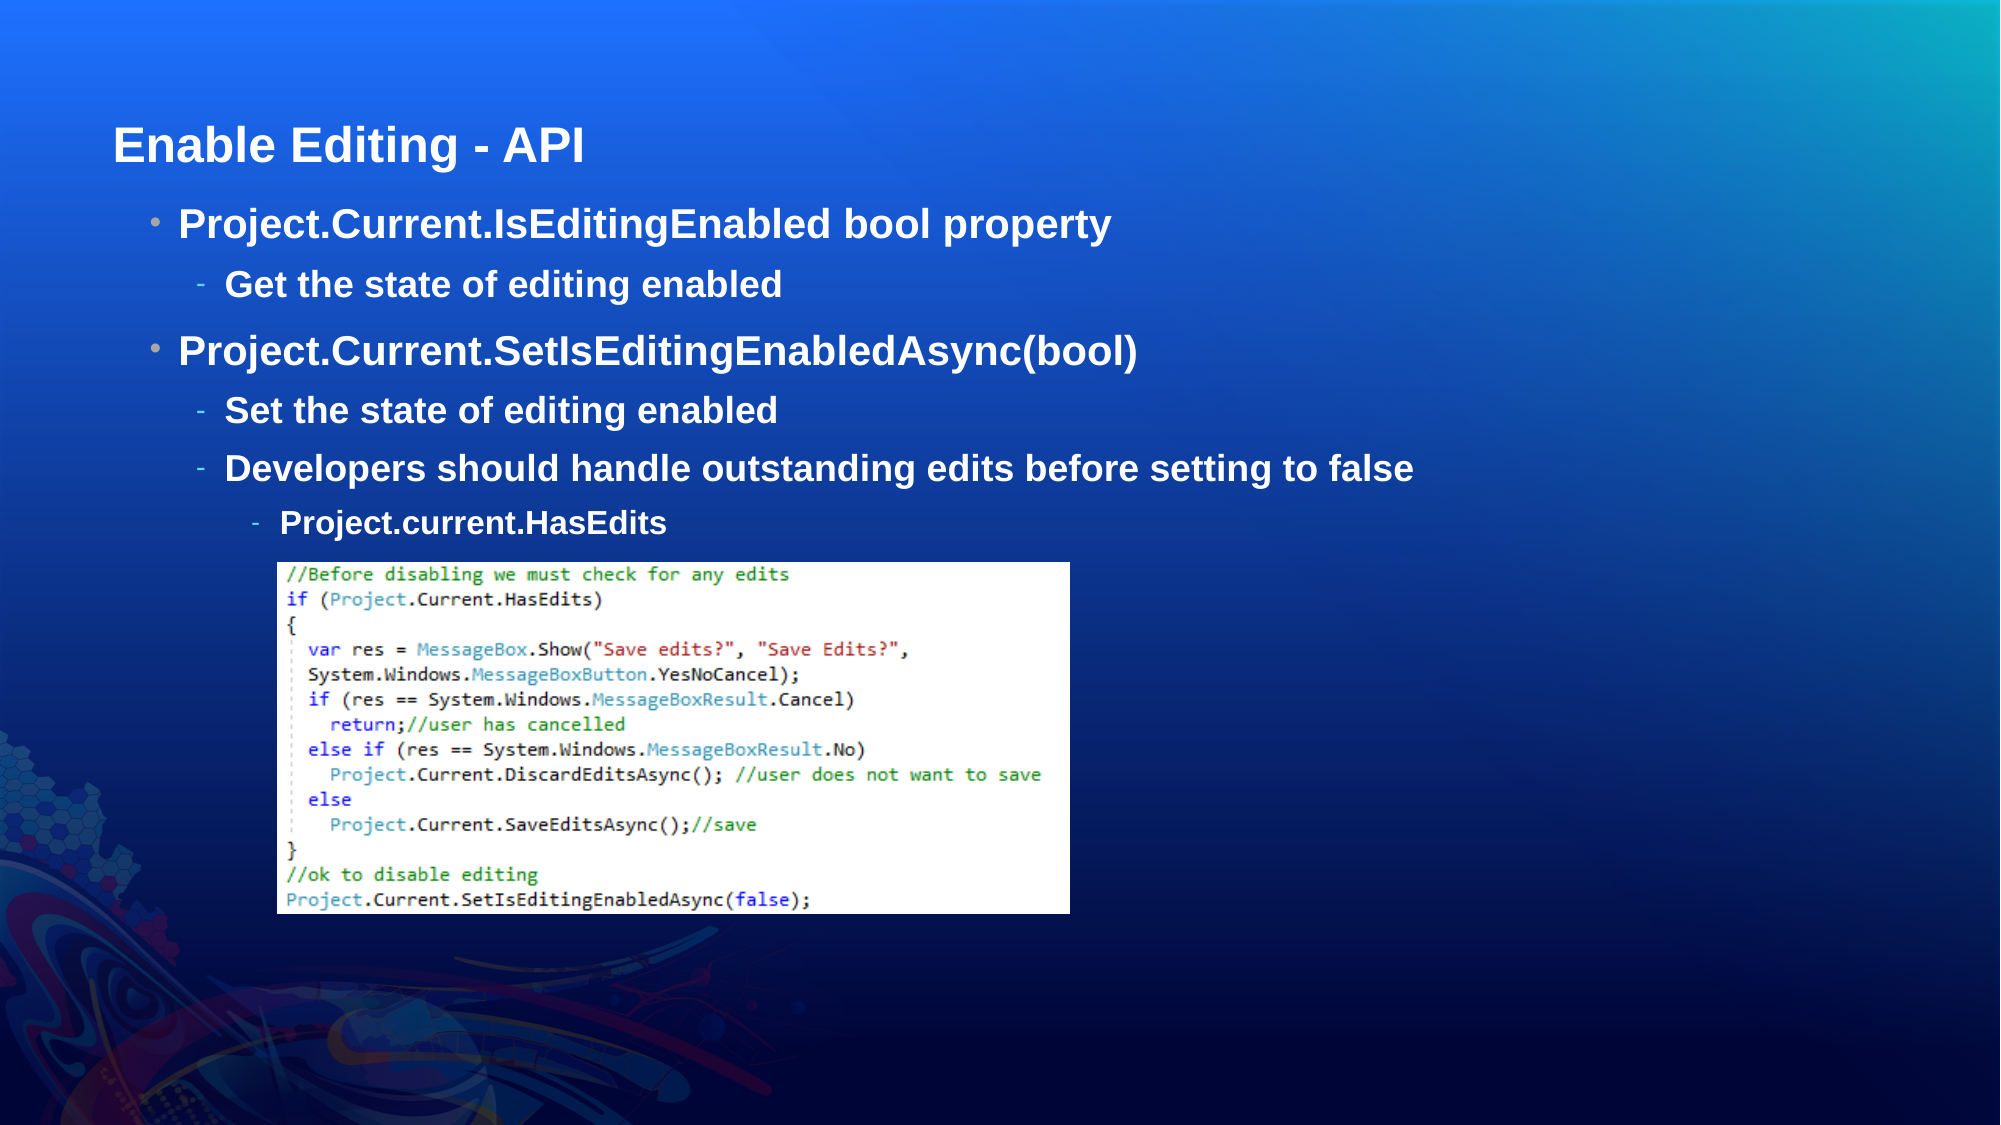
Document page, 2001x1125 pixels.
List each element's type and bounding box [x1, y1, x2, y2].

text_box [0, 0, 2000, 1125]
picture [276, 562, 1070, 915]
